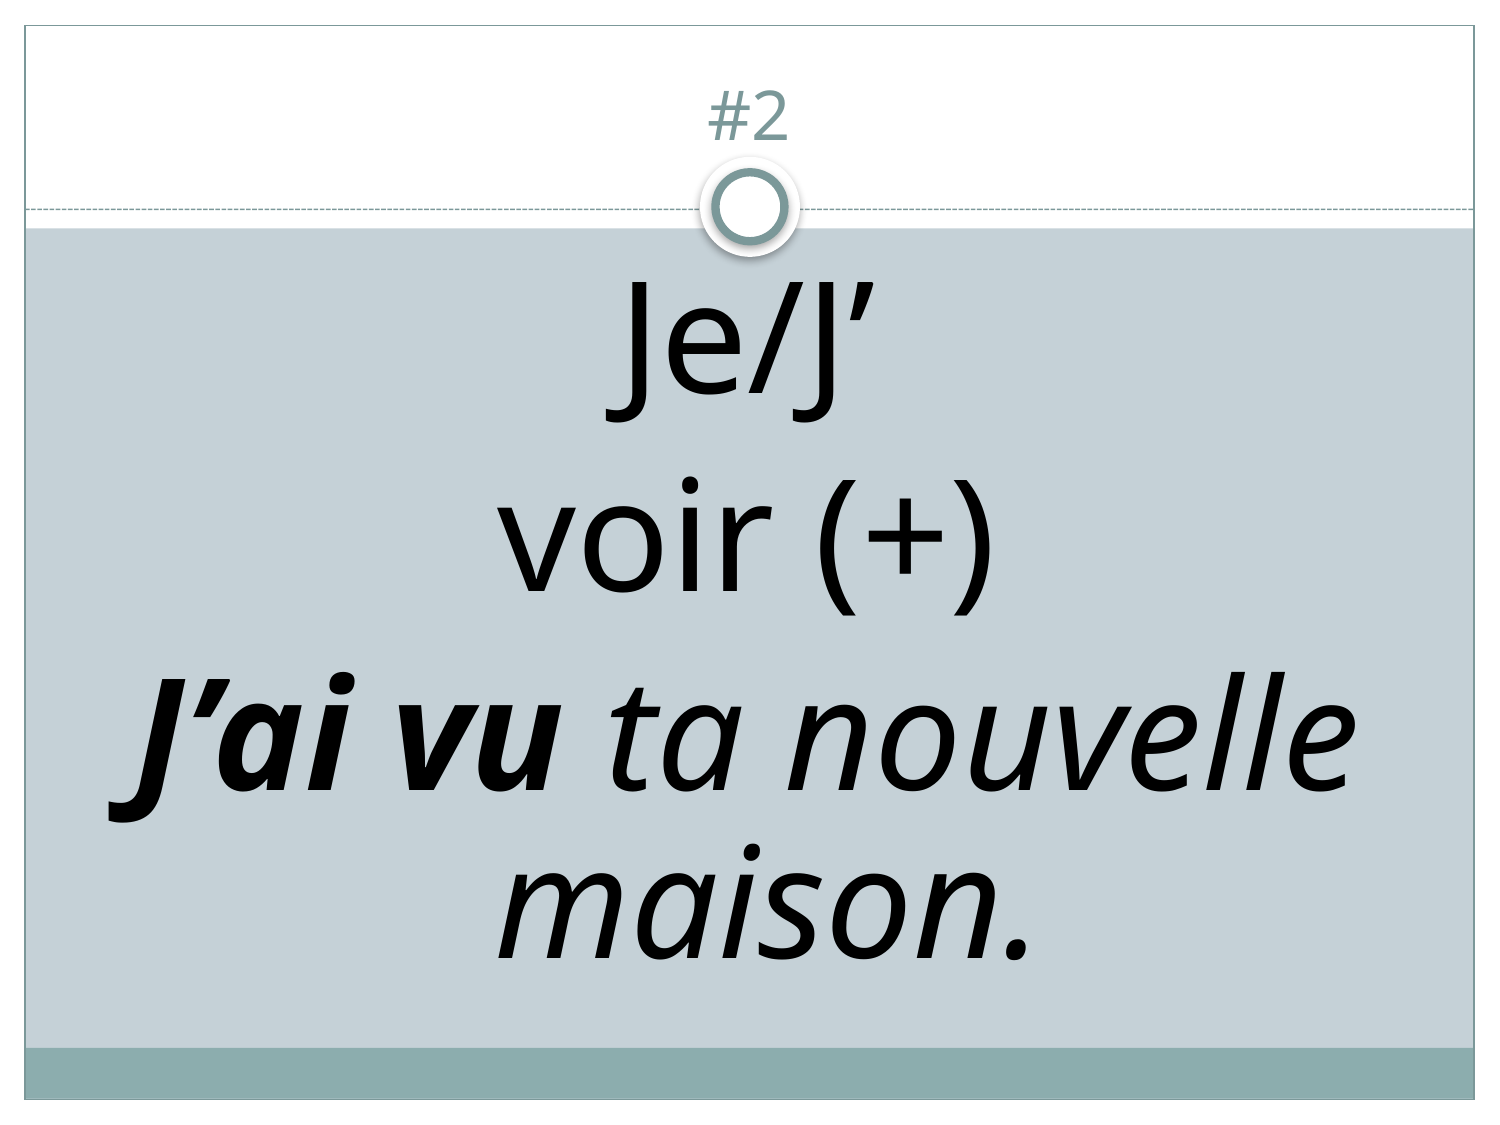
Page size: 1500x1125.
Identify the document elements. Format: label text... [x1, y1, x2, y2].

list Je/J’ voir (+) J’ai vu ta nouvelle maison. [49, 250, 1445, 1001]
title #2 [49, 37, 1450, 162]
